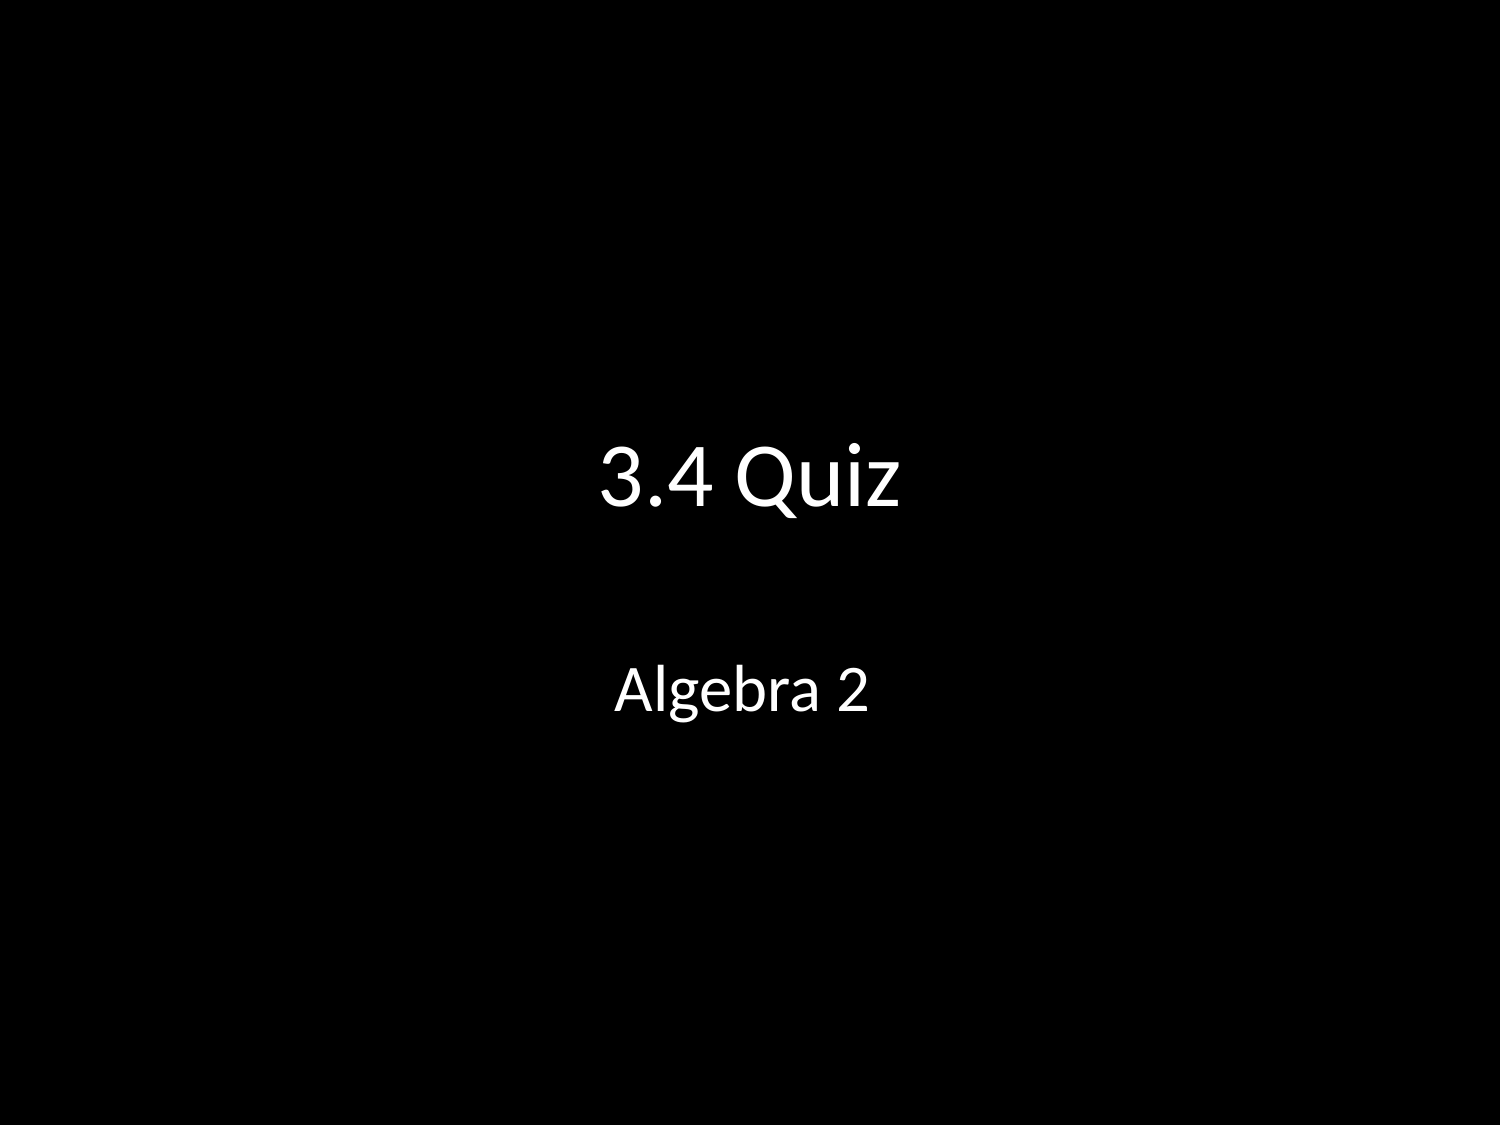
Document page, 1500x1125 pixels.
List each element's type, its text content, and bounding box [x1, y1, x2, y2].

subtitle Algebra 2 [225, 637, 1275, 925]
title 3.4 Quiz [112, 349, 1388, 591]
